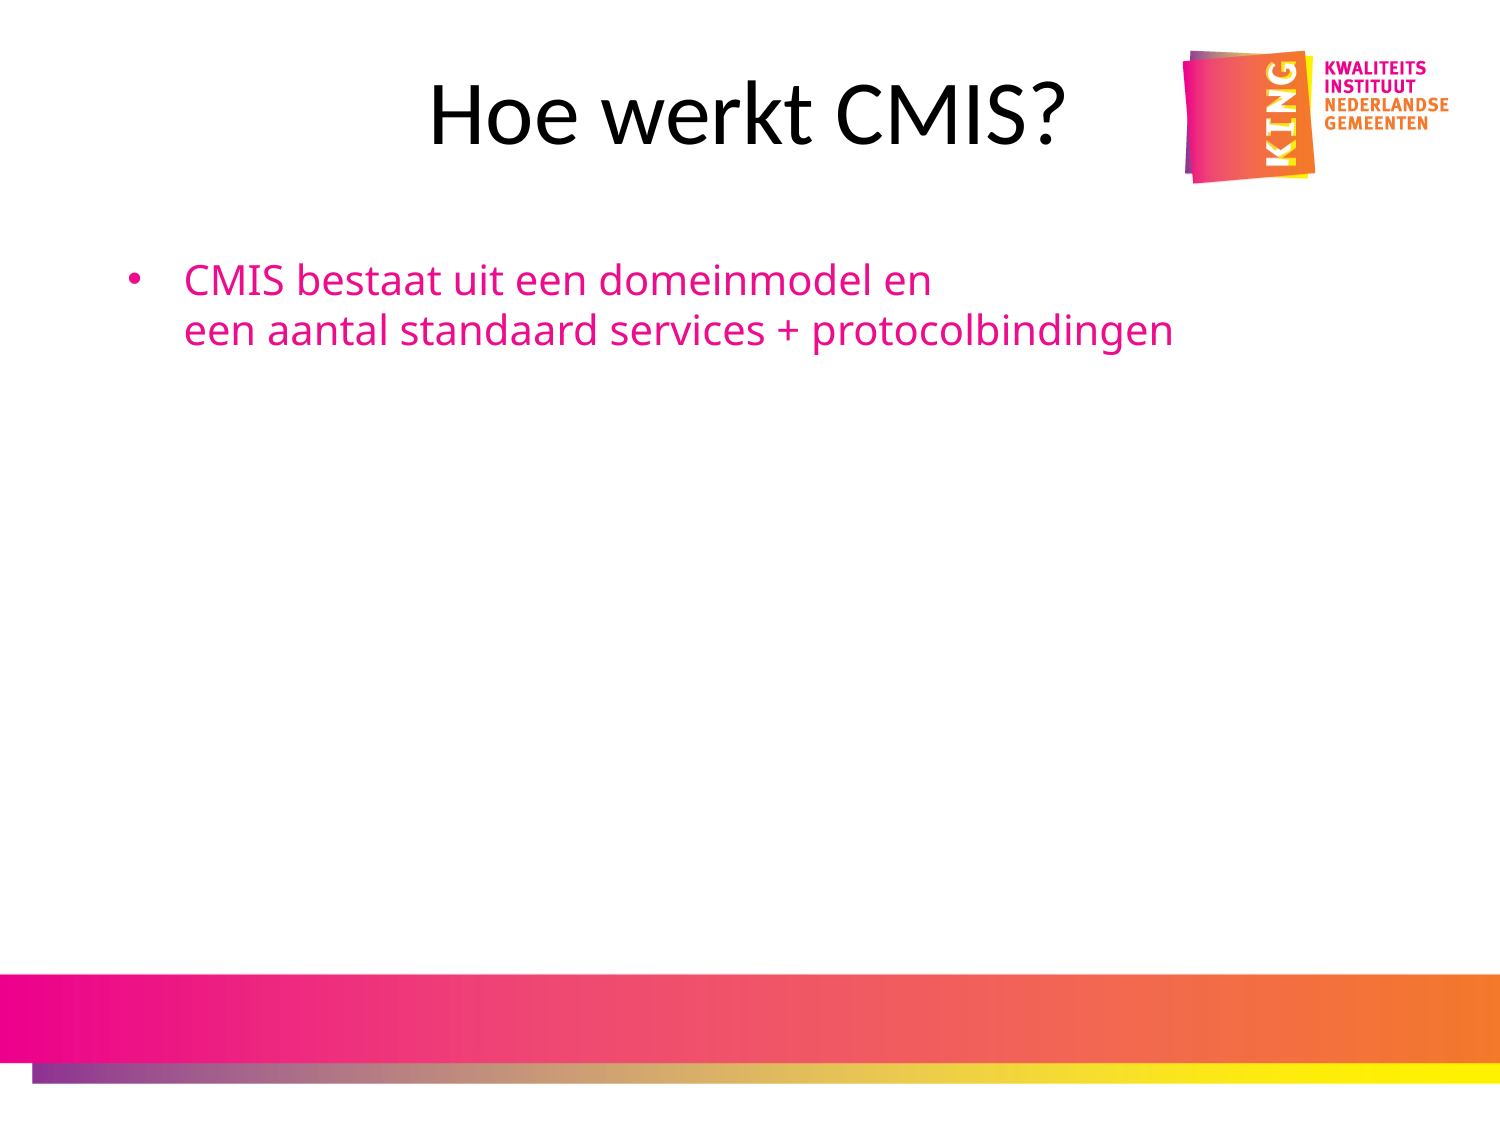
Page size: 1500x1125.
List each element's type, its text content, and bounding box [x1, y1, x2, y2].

title Hoe werkt CMIS? [75, 45, 1425, 233]
list CMIS bestaat uit een domeinmodel en een aantal standaard services + protocolbindingen [111, 245, 1500, 989]
picture [0, 0, 1500, 1125]
